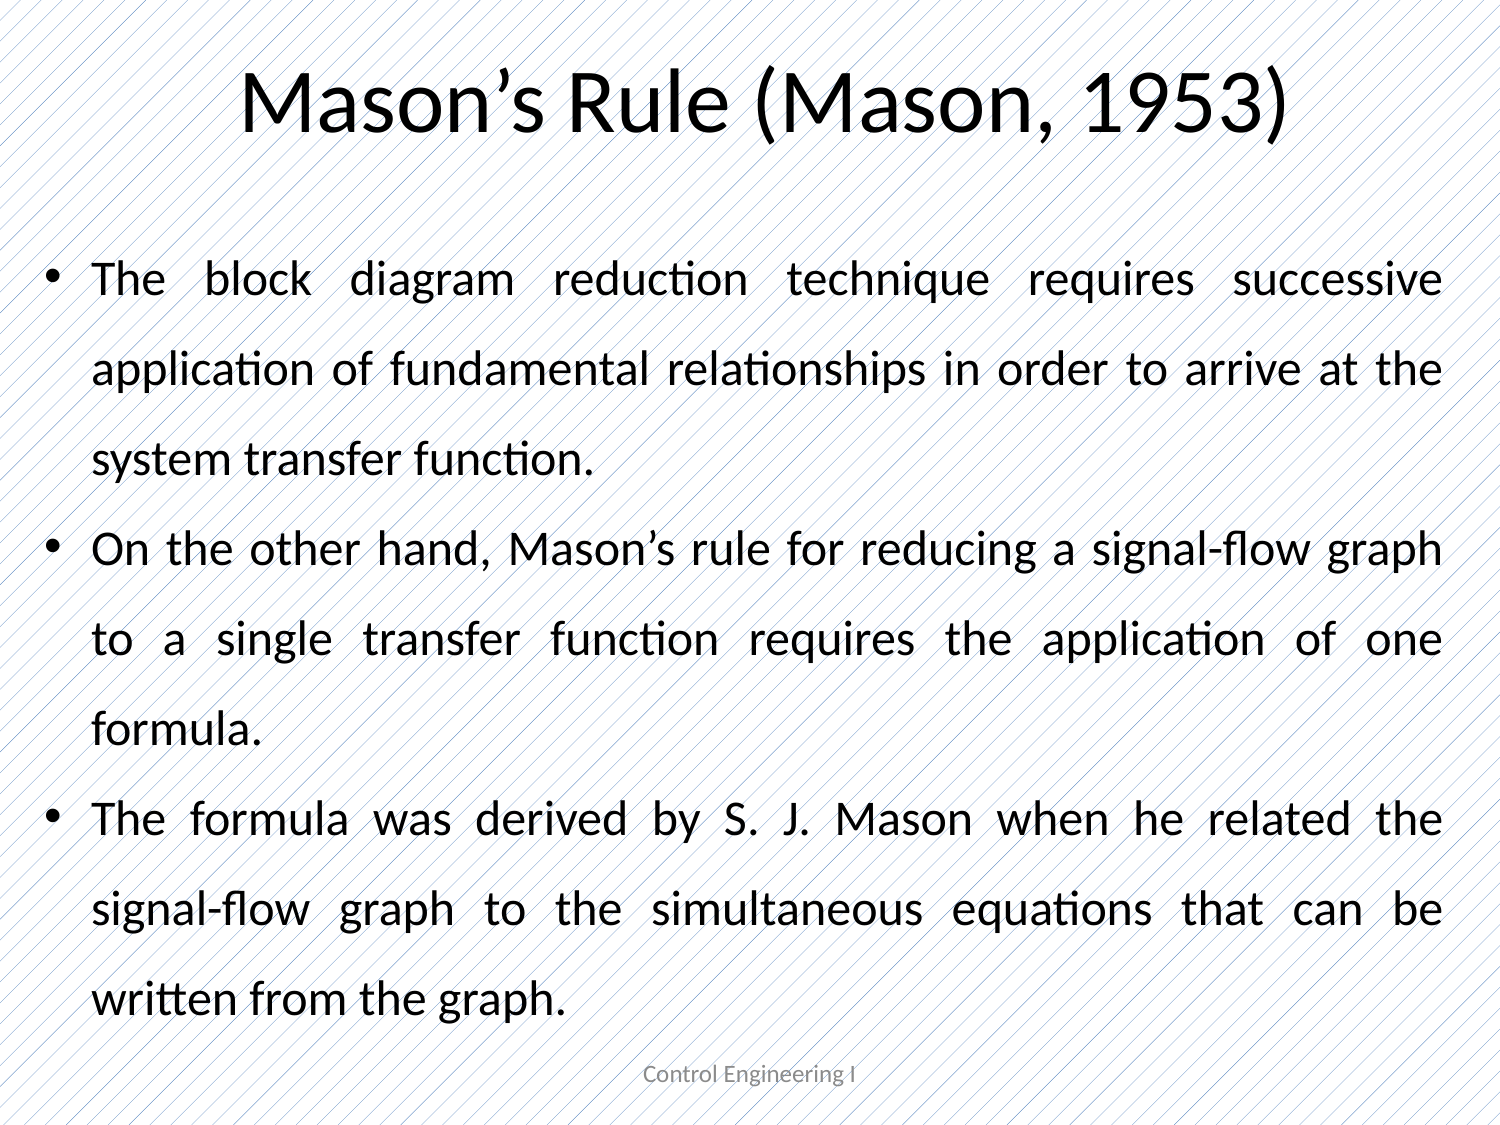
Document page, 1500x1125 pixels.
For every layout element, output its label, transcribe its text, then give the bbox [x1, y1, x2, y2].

footer Control Engineering I [512, 1042, 988, 1103]
title Mason’s Rule (Mason, 1953) [84, 30, 1447, 162]
text_box The block diagram reduction technique requires successive application of fundamental relationships in order to arrive at the system transfer function. On the other hand, Mason’s rule for reducing a signal-flow graph to a single transfer function requires the application of one formula. The formula was derived by S. J. Mason when he related the signal-flow graph to the simultaneous equations that can be written from the graph. [29, 208, 1459, 1033]
